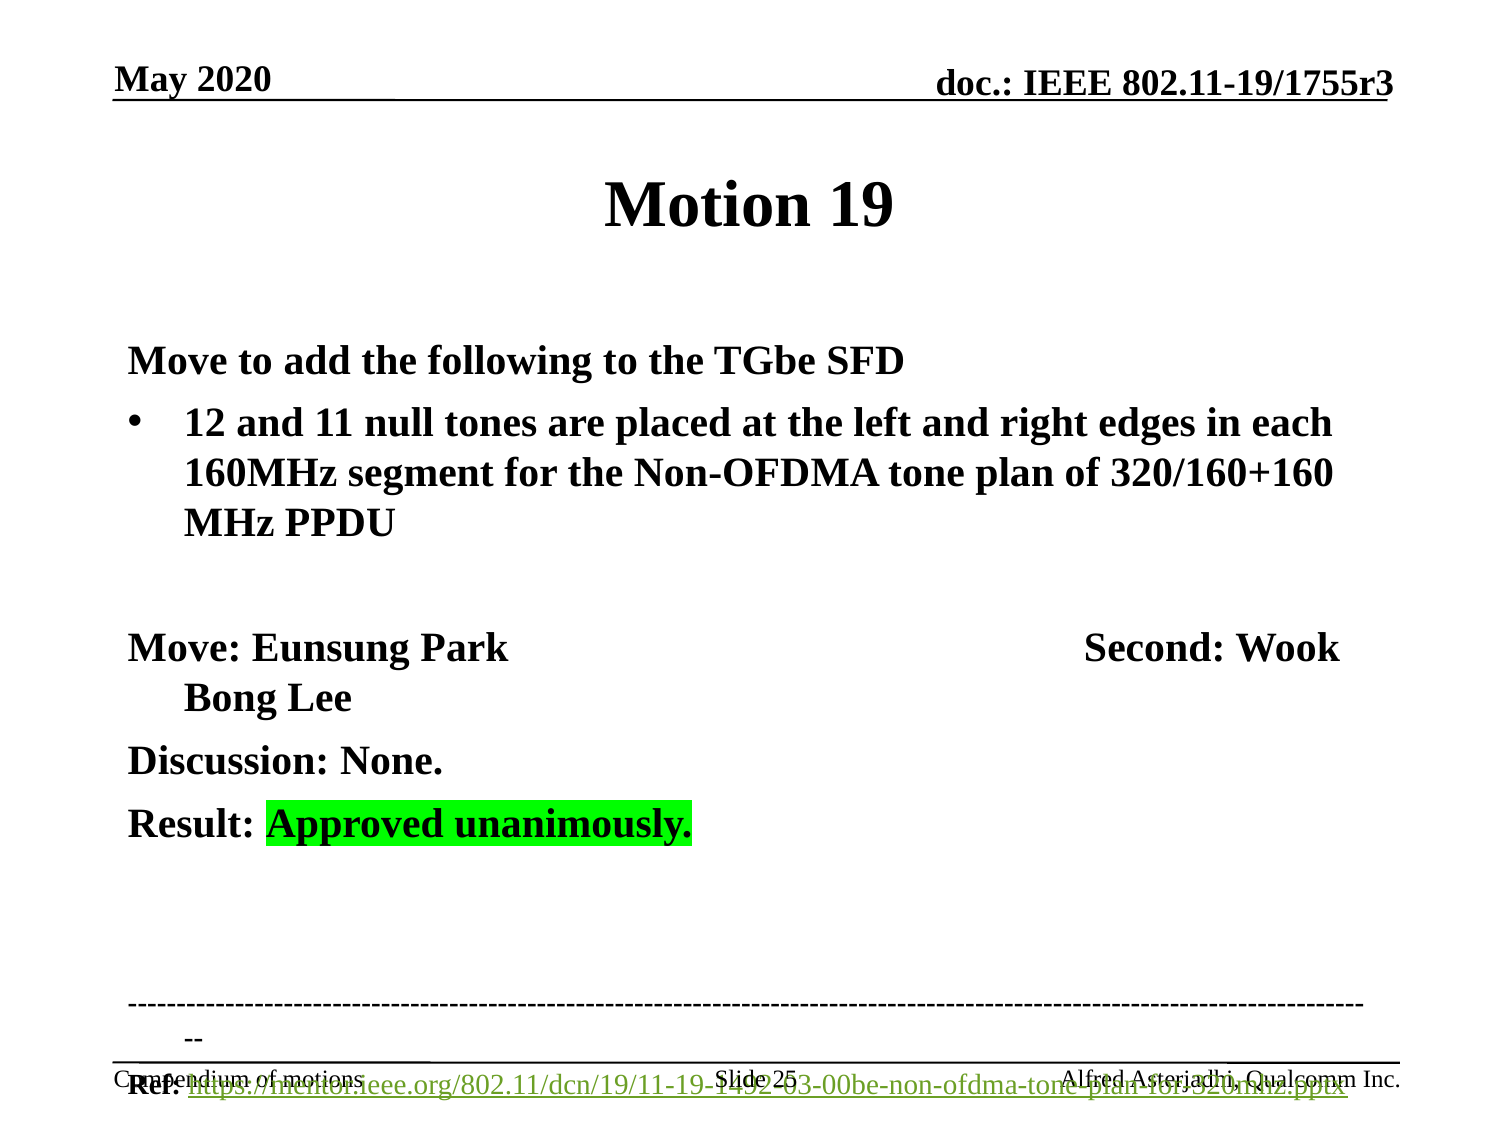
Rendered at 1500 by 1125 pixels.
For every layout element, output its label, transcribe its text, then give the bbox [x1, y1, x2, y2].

slide_number Slide 25 [712, 1061, 800, 1123]
title Motion 19 [112, 112, 1388, 288]
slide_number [114, 54, 423, 100]
footer Alfred Asterjadhi, Qualcomm Inc. [878, 1061, 1402, 1093]
list Move to add the following to the TGbe SFD 12 and 11 null tones are placed at the left and right edges in each 160MHz segment for the Non-OFDMA tone plan of 320/160+160 MHz PPDU Move: Eunsung Park Second: Wook Bong Lee Discussion: None. Result: Approved unanimously. --------------------------------------------------------------------------------------------------------------------------------- Ref: https://mentor.ieee.org/802.11/dcn/19/11-19-1492-03-00be-non-ofdma-tone-plan-for-320mhz.pptx [112, 324, 1388, 1051]
